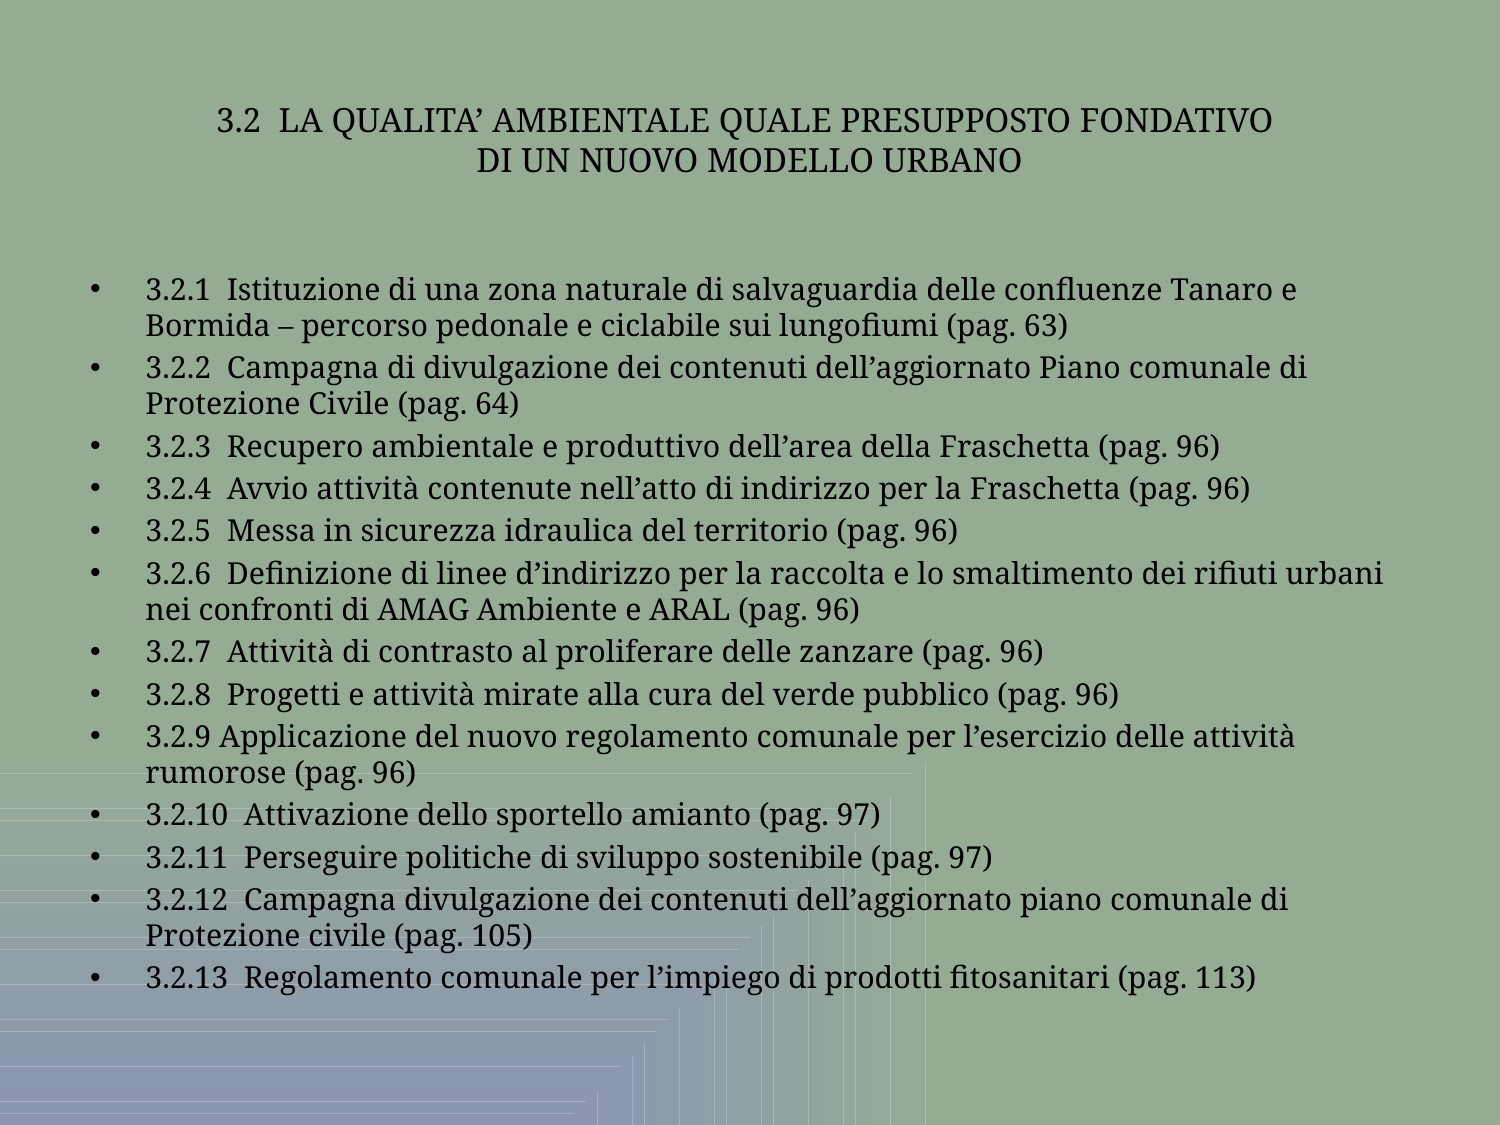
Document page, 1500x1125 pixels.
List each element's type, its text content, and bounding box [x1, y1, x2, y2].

title 3.2 LA QUALITA’ AMBIENTALE QUALE PRESUPPOSTO FONDATIVO DI UN NUOVO MODELLO URBANO [75, 45, 1425, 233]
list 3.2.1 Istituzione di una zona naturale di salvaguardia delle confluenze Tanaro e Bormida – percorso pedonale e ciclabile sui lungofiumi (pag. 63) 3.2.2 Campagna di divulgazione dei contenuti dell’aggiornato Piano comunale di Protezione Civile (pag. 64) 3.2.3 Recupero ambientale e produttivo dell’area della Fraschetta (pag. 96) 3.2.4 Avvio attività contenute nell’atto di indirizzo per la Fraschetta (pag. 96) 3.2.5 Messa in sicurezza idraulica del territorio (pag. 96) 3.2.6 Definizione di linee d’indirizzo per la raccolta e lo smaltimento dei rifiuti urbani nei confronti di AMAG Ambiente e ARAL (pag. 96) 3.2.7 Attività di contrasto al proliferare delle zanzare (pag. 96) 3.2.8 Progetti e attività mirate alla cura del verde pubblico (pag. 96) 3.2.9 Applicazione del nuovo regolamento comunale per l’esercizio delle attività rumorose (pag. 96) 3.2.10 Attivazione dello sportello amianto (pag. 97) 3.2.11 Perseguire politiche di sviluppo sostenibile (pag. 97) 3.2.12 Campagna divulgazione dei contenuti dell’aggiornato piano comunale di Protezione civile (pag. 105) 3.2.13 Regolamento comunale per l’impiego di prodotti fitosanitari (pag. 113) [75, 262, 1425, 1005]
